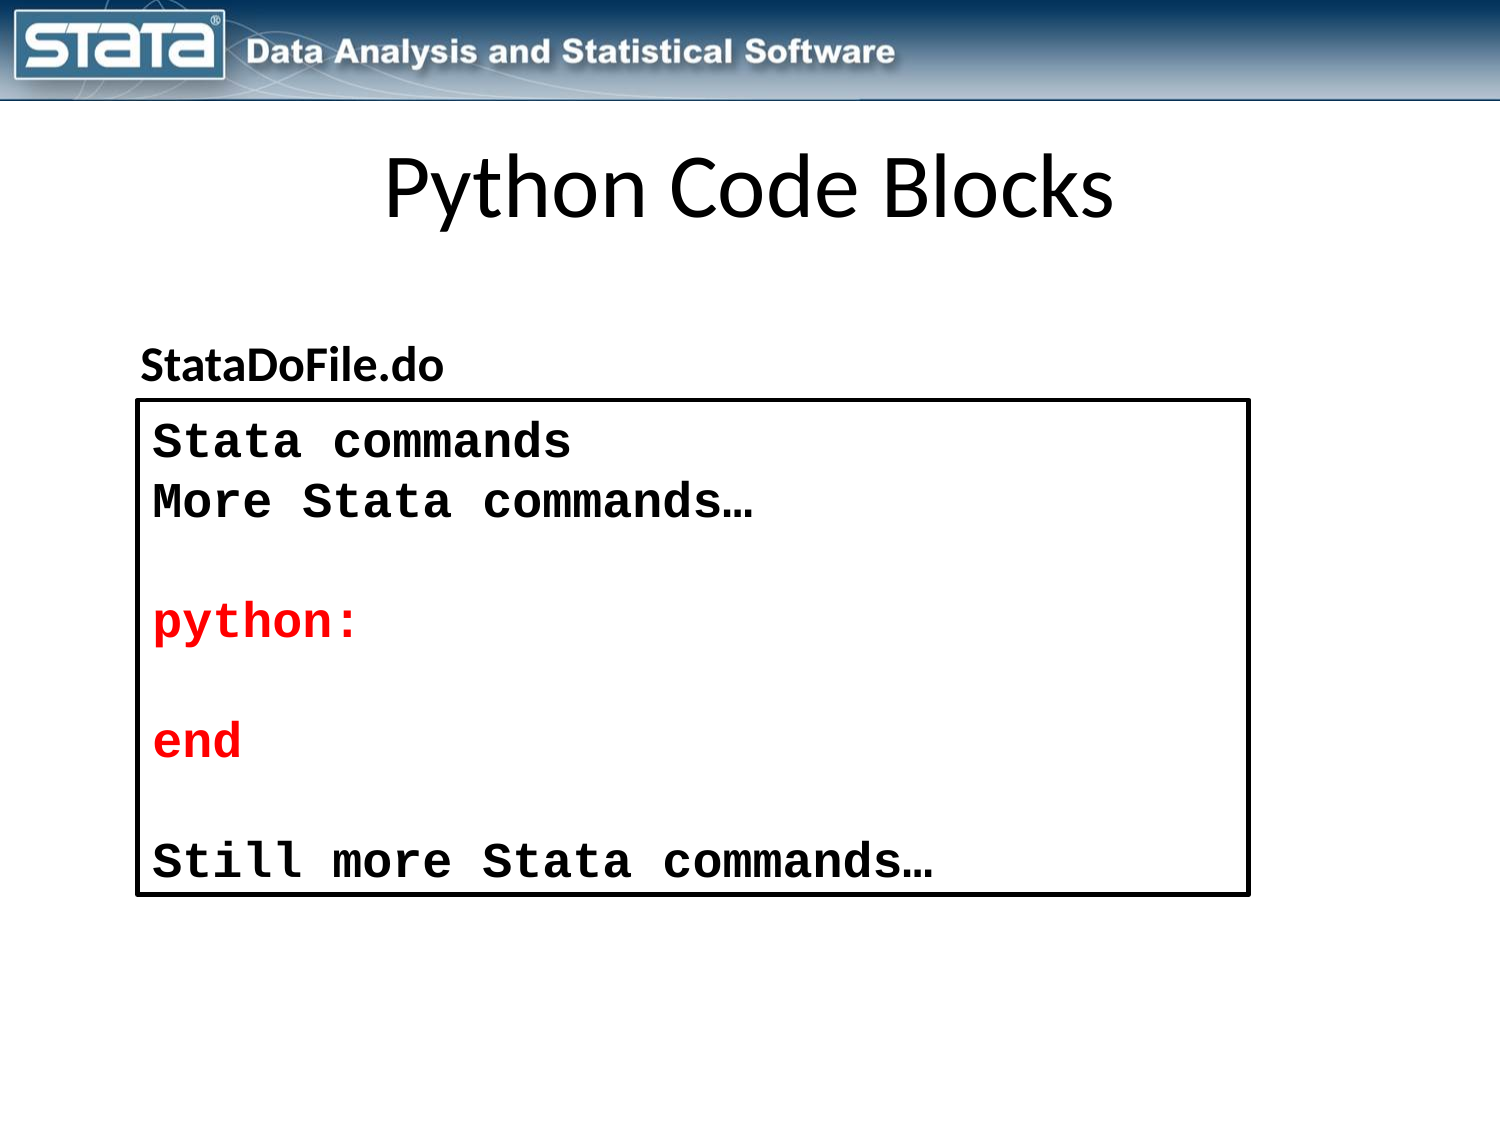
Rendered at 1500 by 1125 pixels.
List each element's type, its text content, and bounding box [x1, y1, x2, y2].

text_box Stata commands More Stata commands… python: end Still more Stata commands… [137, 399, 1249, 895]
picture [0, 0, 1500, 99]
text_box StataDoFile.do [125, 324, 460, 400]
title Python Code Blocks [0, 99, 1500, 263]
